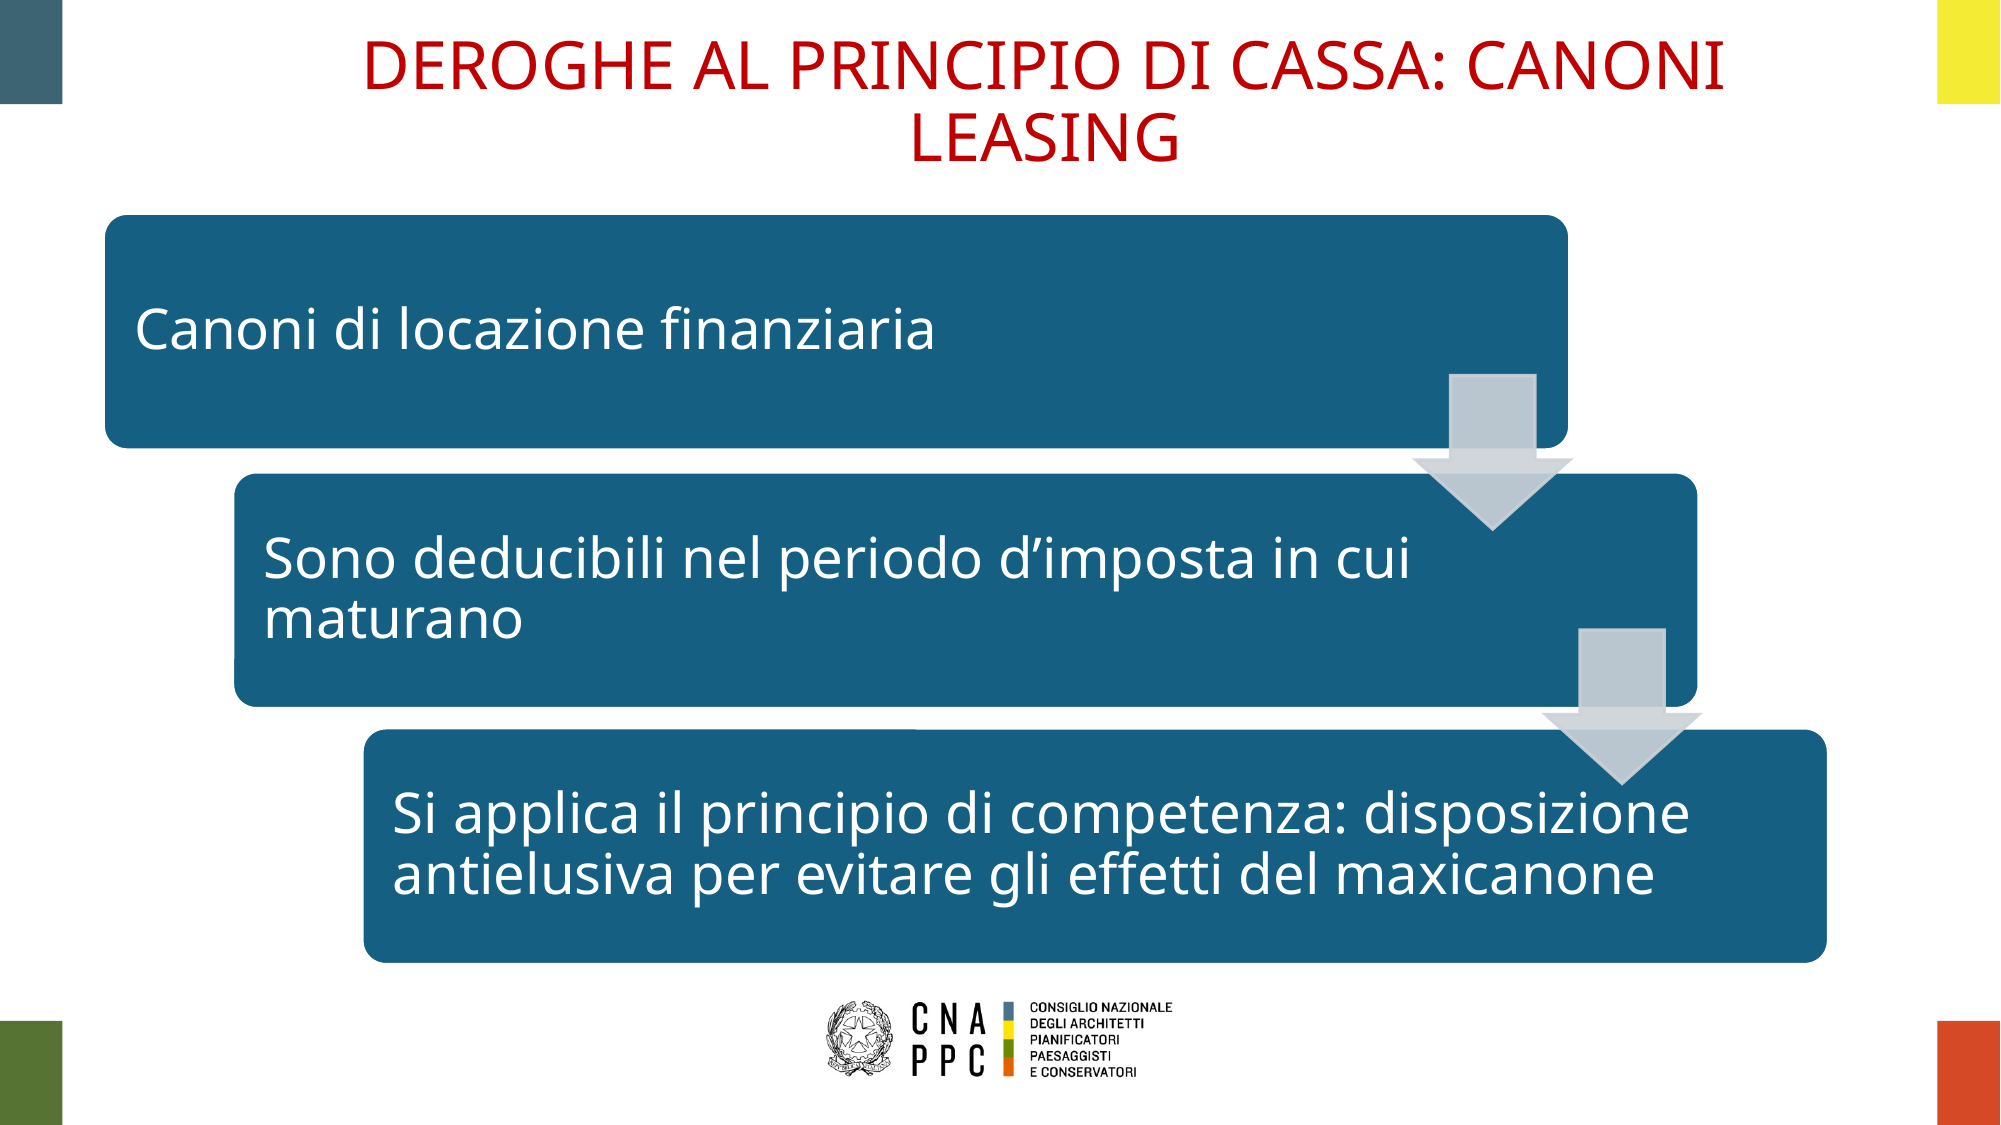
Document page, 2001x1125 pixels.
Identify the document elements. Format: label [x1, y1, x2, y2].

text_box [0, 0, 2000, 1125]
